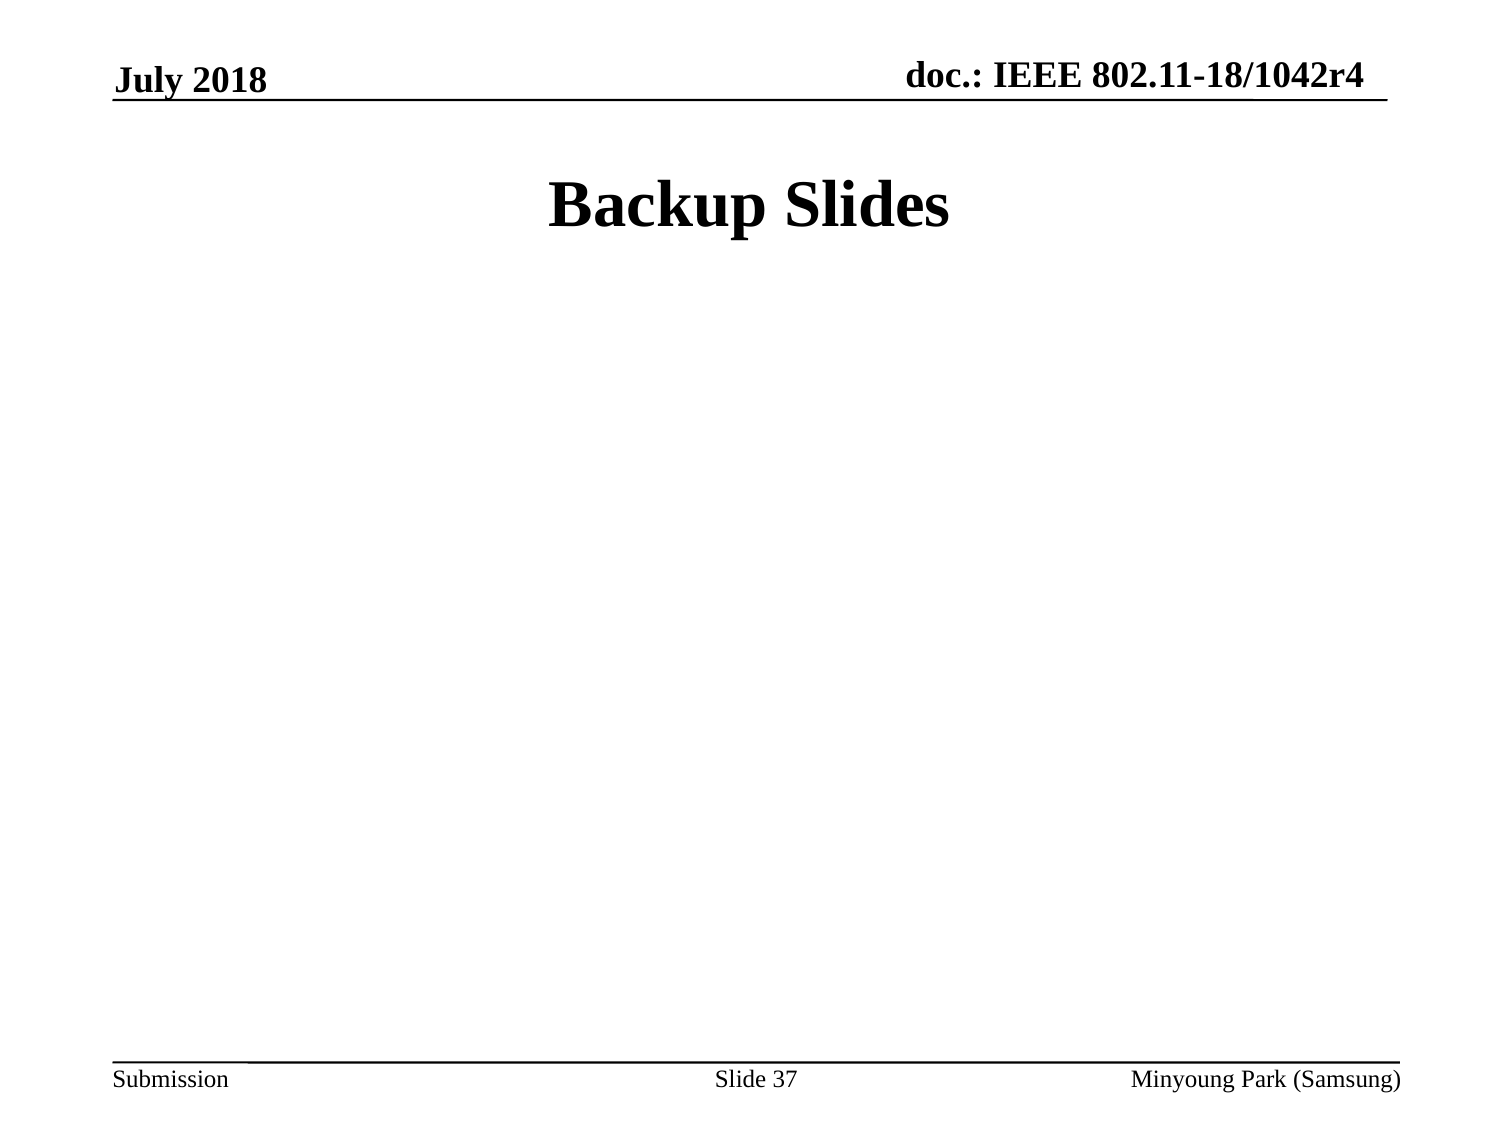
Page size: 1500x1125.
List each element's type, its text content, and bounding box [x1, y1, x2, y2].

slide_number Slide 37 [712, 1061, 800, 1093]
footer Minyoung Park (Samsung) [949, 1061, 1402, 1093]
title Backup Slides [112, 112, 1388, 288]
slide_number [114, 54, 335, 101]
